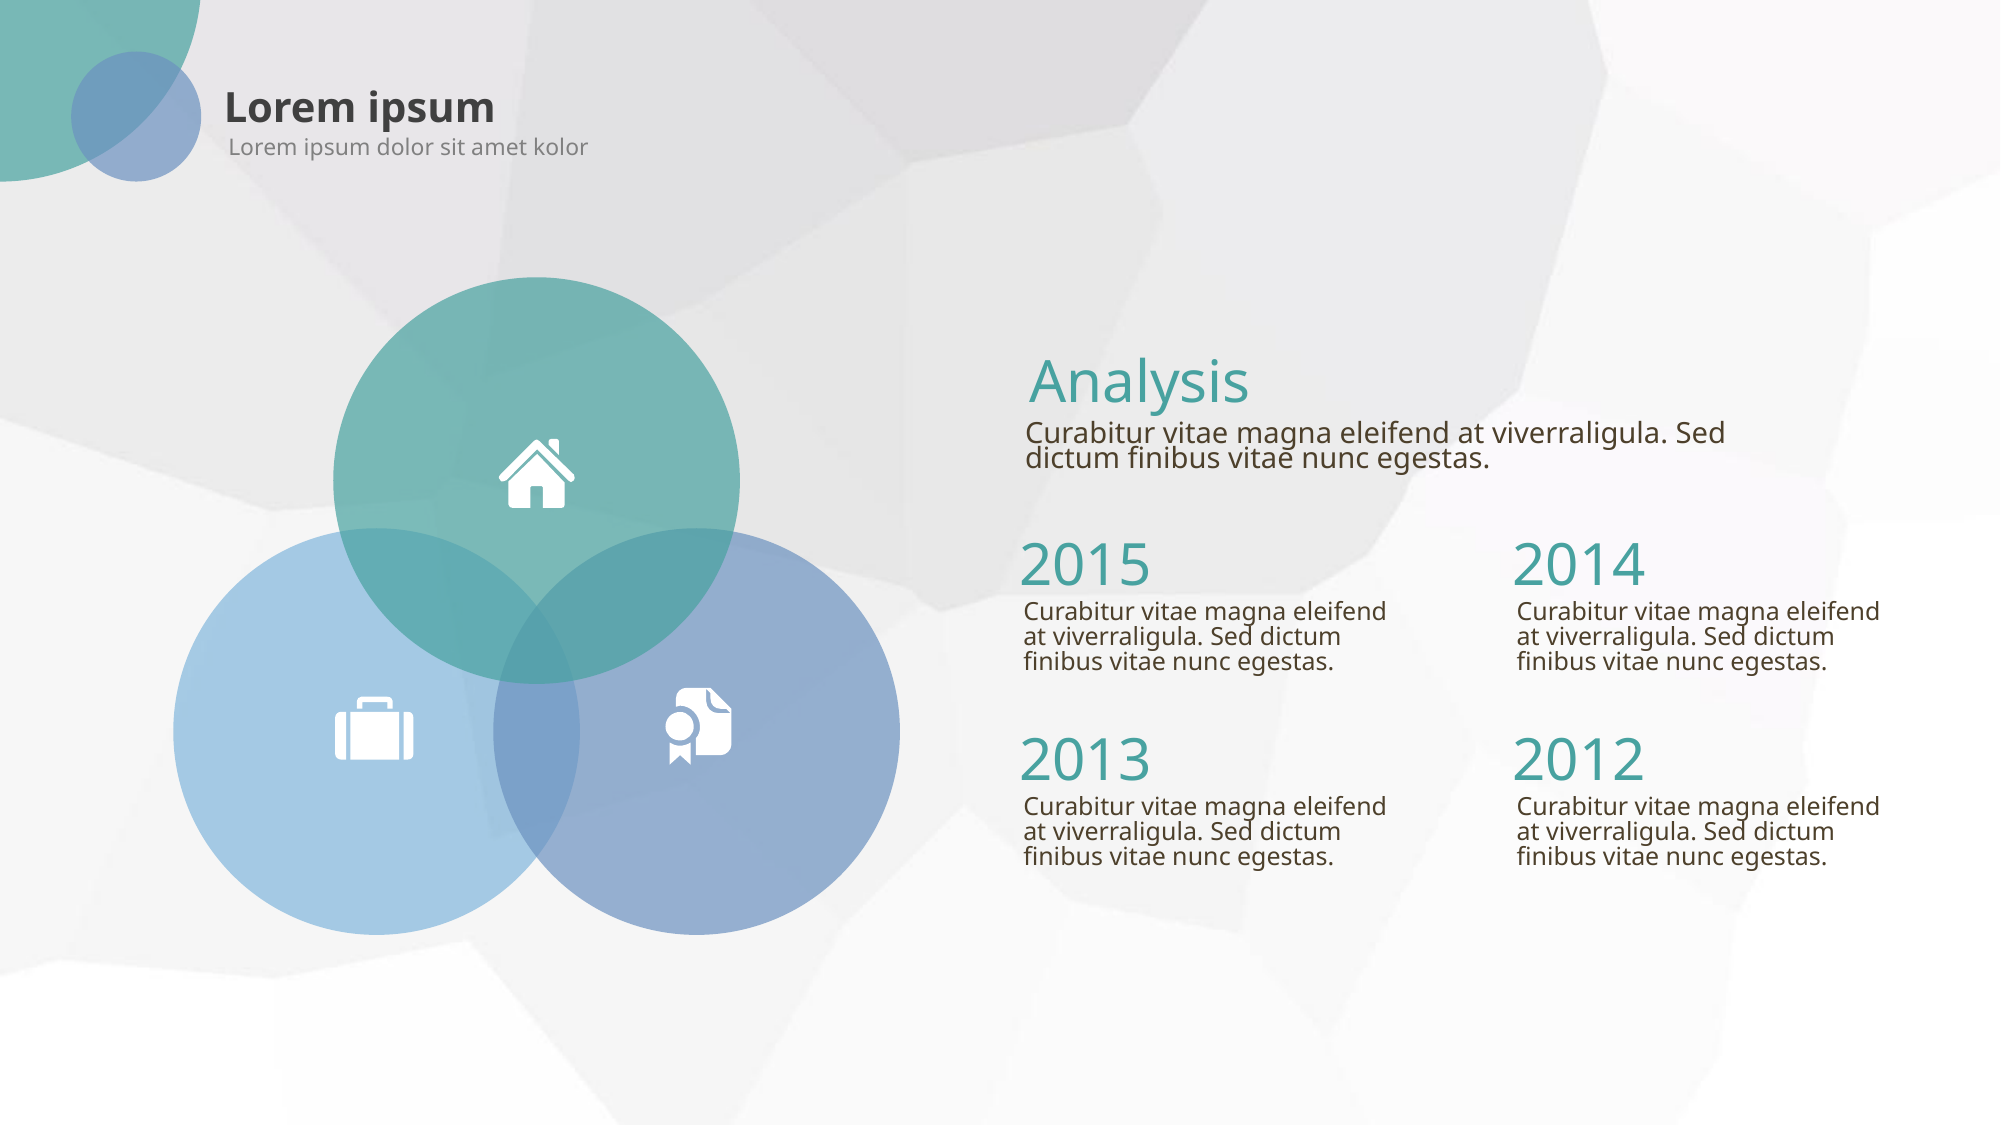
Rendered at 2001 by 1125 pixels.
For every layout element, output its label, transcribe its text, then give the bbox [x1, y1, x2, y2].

text_box [492, 530, 901, 936]
picture [0, 0, 2001, 1125]
text_box [403, 711, 414, 760]
text_box [335, 711, 347, 760]
text_box 2014 [1497, 519, 1661, 605]
text_box 2012 [1497, 714, 1661, 800]
text_box [548, 438, 559, 456]
text_box Lorem ipsum dolor sit amet kolor [213, 125, 605, 168]
text_box Curabitur vitae magna eleifend at viverraligula. Sed dictum finibus vitae nunc egestas. [1008, 788, 1412, 878]
text_box [172, 530, 536, 936]
text_box [498, 439, 575, 508]
text_box Curabitur vitae magna eleifend at viverraligula. Sed dictum finibus vitae nunc egestas. [1010, 417, 1834, 482]
text_box [350, 711, 400, 760]
text_box Analysis [1014, 336, 1266, 417]
text_box 2013 [1004, 714, 1168, 800]
text_box [0, 0, 202, 183]
text_box [356, 696, 393, 709]
text_box [669, 742, 691, 765]
text_box 2015 [1004, 519, 1168, 605]
text_box Curabitur vitae magna eleifend at viverraligula. Sed dictum finibus vitae nunc egestas. [1501, 593, 1905, 683]
text_box [70, 50, 203, 183]
text_box [675, 687, 732, 756]
text_box Lorem ipsum [209, 73, 511, 139]
text_box Curabitur vitae magna eleifend at viverraligula. Sed dictum finibus vitae nunc egestas. [1501, 788, 1905, 878]
text_box Curabitur vitae magna eleifend at viverraligula. Sed dictum finibus vitae nunc egestas. [1008, 593, 1412, 683]
text_box [665, 711, 694, 741]
text_box [332, 276, 741, 685]
